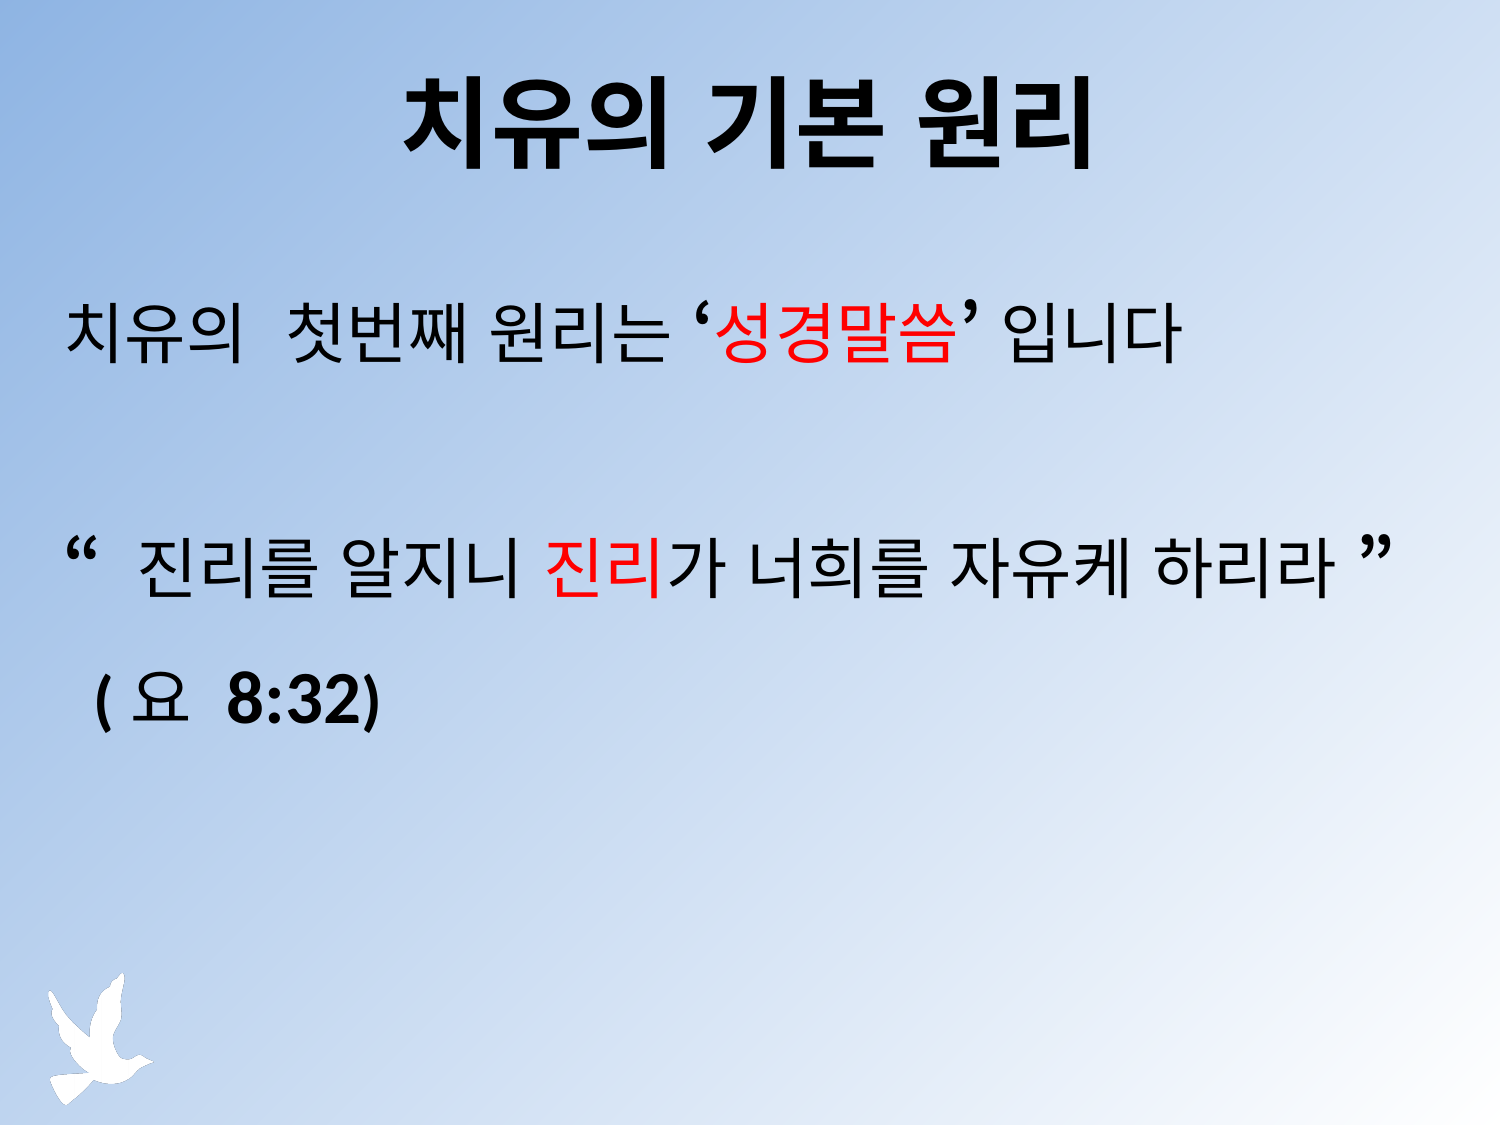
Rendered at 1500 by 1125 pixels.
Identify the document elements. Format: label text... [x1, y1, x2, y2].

title 치유의 기본 원리 [0, 0, 1500, 242]
subtitle 치유의 첫번째 원리는 ‘성경말씀’ 입니다 “ 진리를 알지니 진리가 너희를 자유케 하리라 ” (요 8:32) [48, 260, 1500, 1016]
picture [48, 973, 155, 1105]
text_box [472, 273, 1500, 477]
